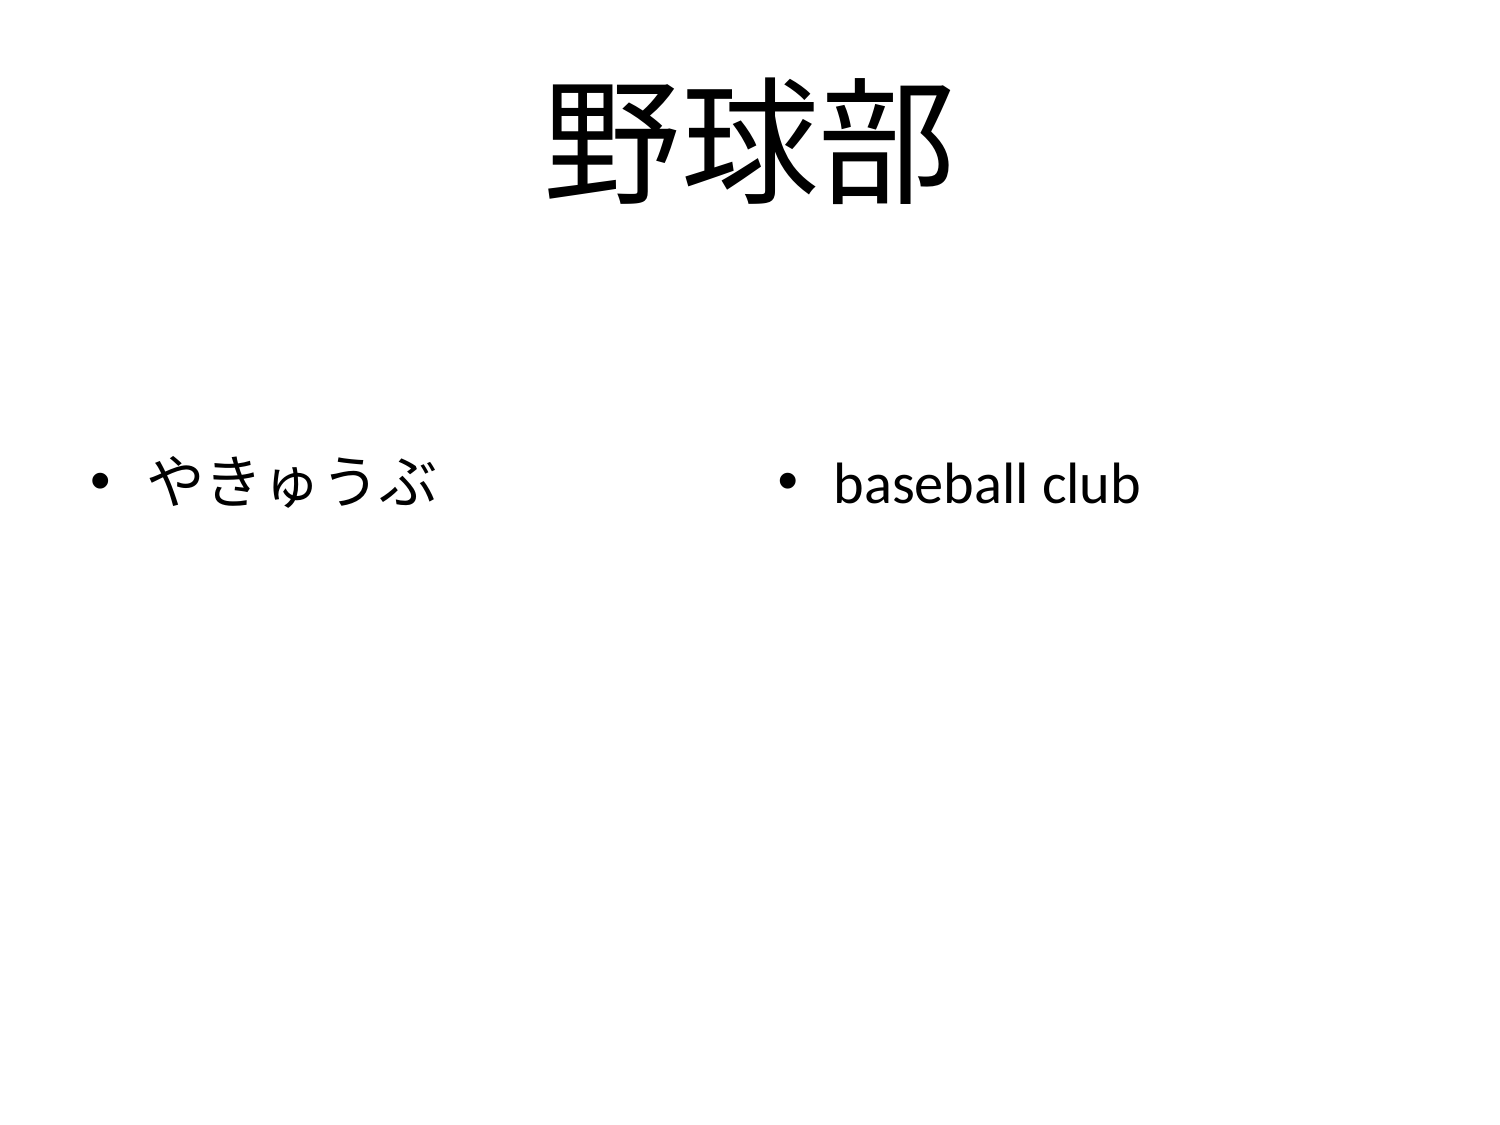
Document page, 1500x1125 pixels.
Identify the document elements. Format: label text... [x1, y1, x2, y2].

title 野球部 [74, 44, 1426, 233]
list やきゅうぶ [74, 437, 738, 1006]
list baseball club [762, 437, 1426, 1006]
